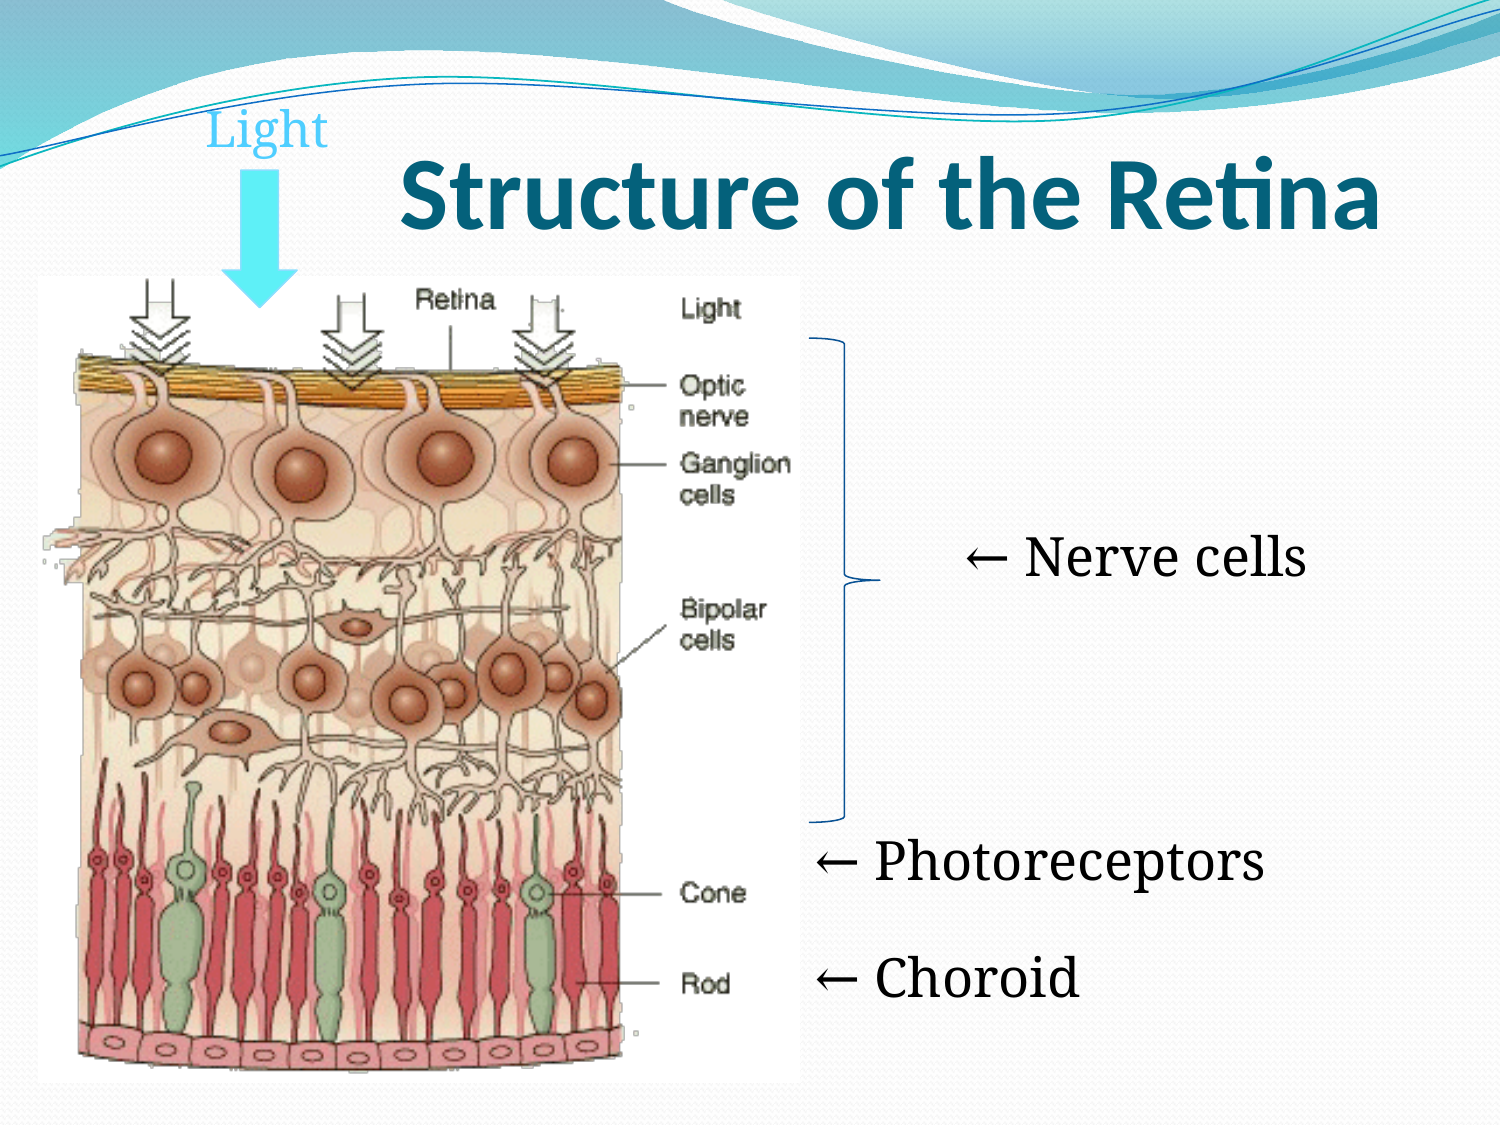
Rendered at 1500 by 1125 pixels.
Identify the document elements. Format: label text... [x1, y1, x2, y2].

title Structure of the Retina [399, 62, 1418, 250]
picture [37, 275, 801, 1084]
table_cell Attacks bacterial membrane [800, 287, 807, 1093]
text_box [194, 89, 341, 308]
text_box ← Nerve cells ← Photoreceptors ← Choroid [800, 287, 1450, 1100]
text_box [808, 337, 881, 824]
